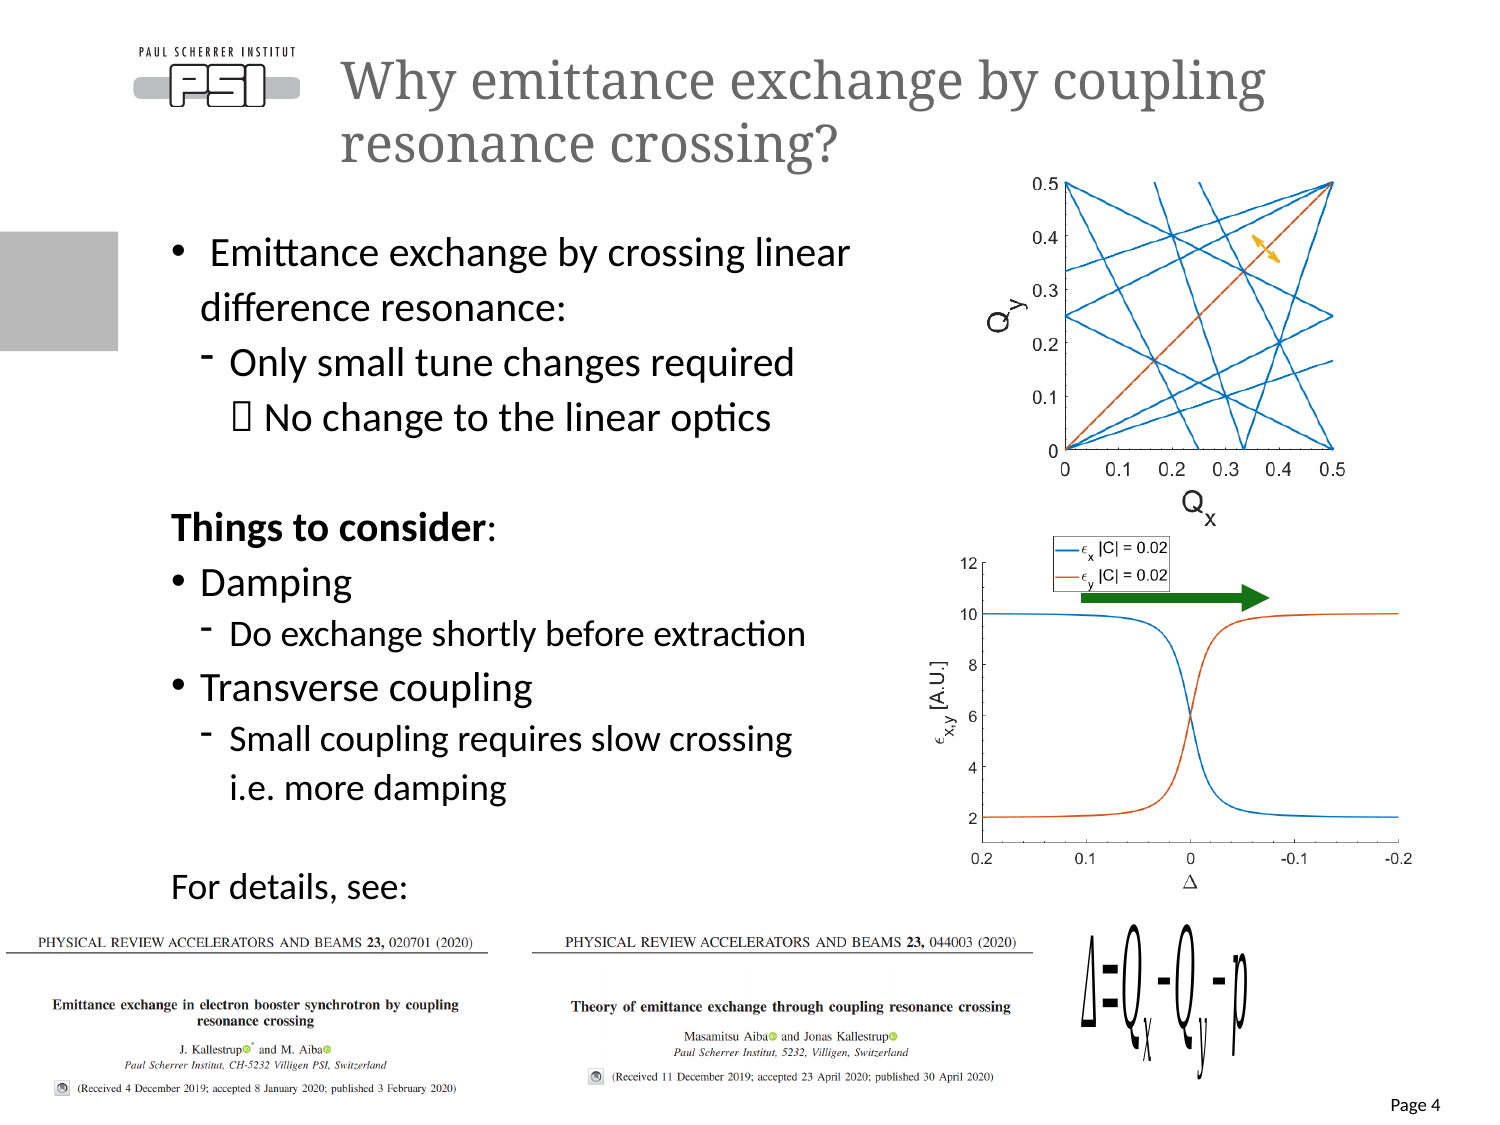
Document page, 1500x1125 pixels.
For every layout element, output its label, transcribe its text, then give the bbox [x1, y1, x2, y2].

picture [532, 927, 1034, 1096]
picture [938, 154, 1441, 531]
picture [911, 534, 1449, 893]
title Why emittance exchange by coupling resonance crossing? [340, 47, 1442, 132]
picture [6, 921, 488, 1101]
slide_number Page 4 [1346, 1092, 1441, 1125]
